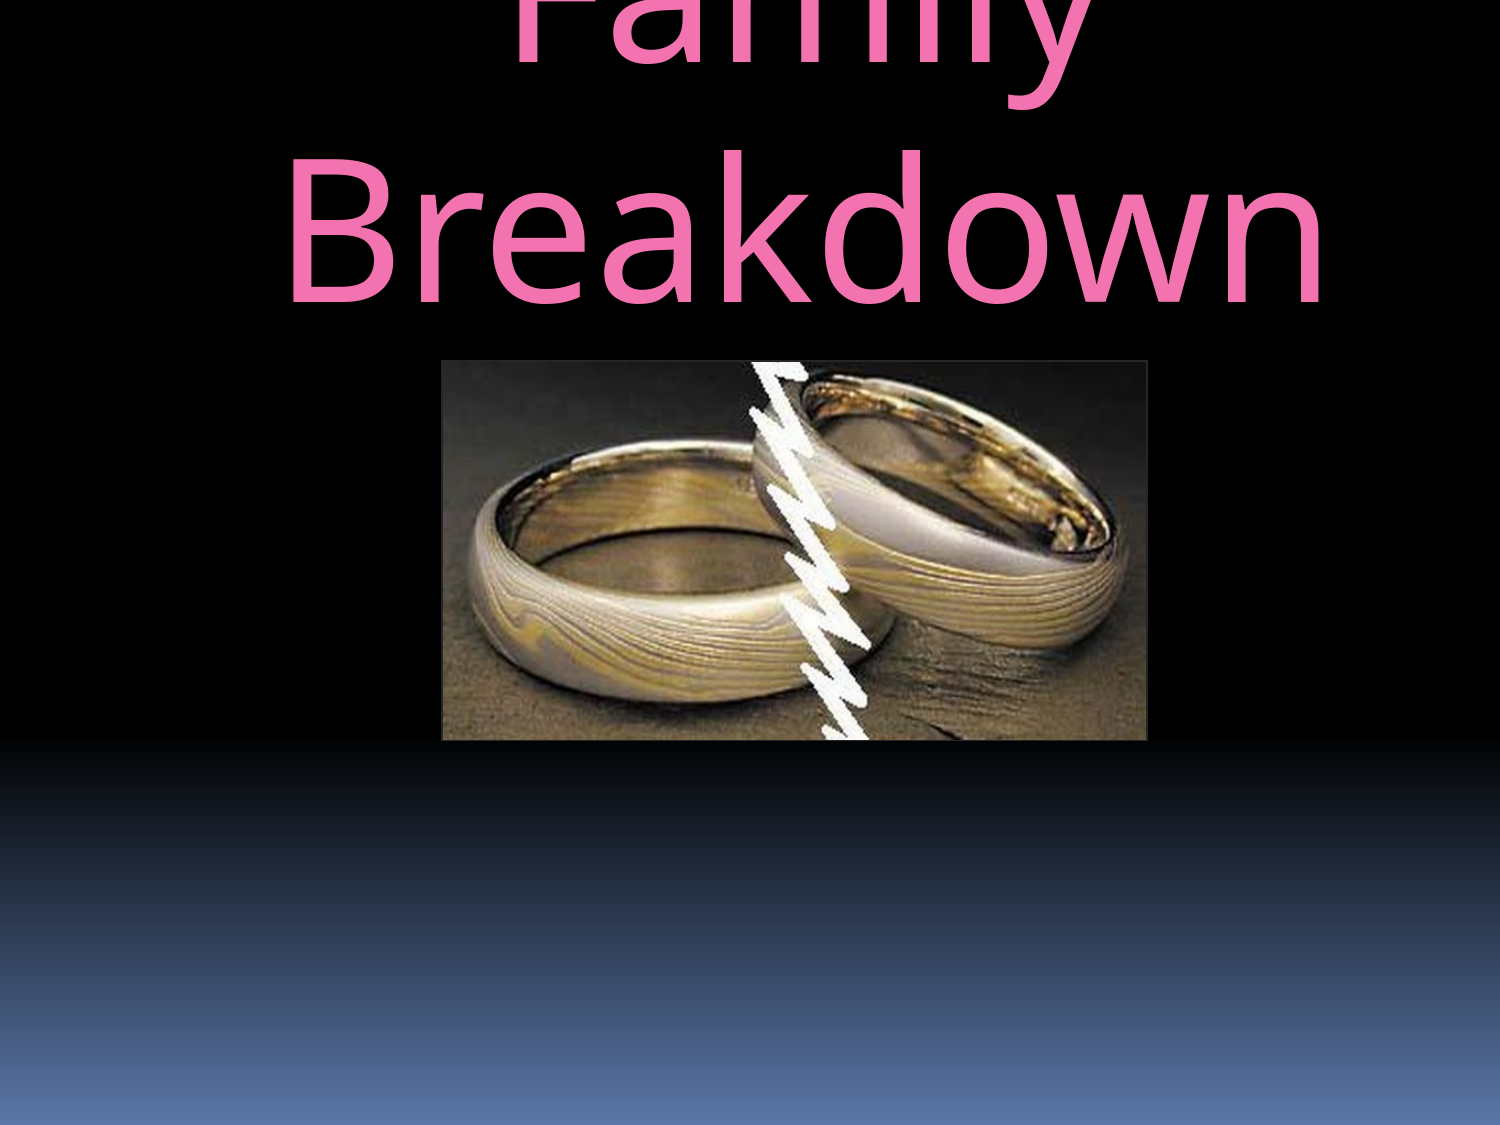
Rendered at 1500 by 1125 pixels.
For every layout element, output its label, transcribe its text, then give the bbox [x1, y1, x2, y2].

picture [442, 361, 1147, 741]
subtitle Family Breakdown [182, 101, 1426, 351]
